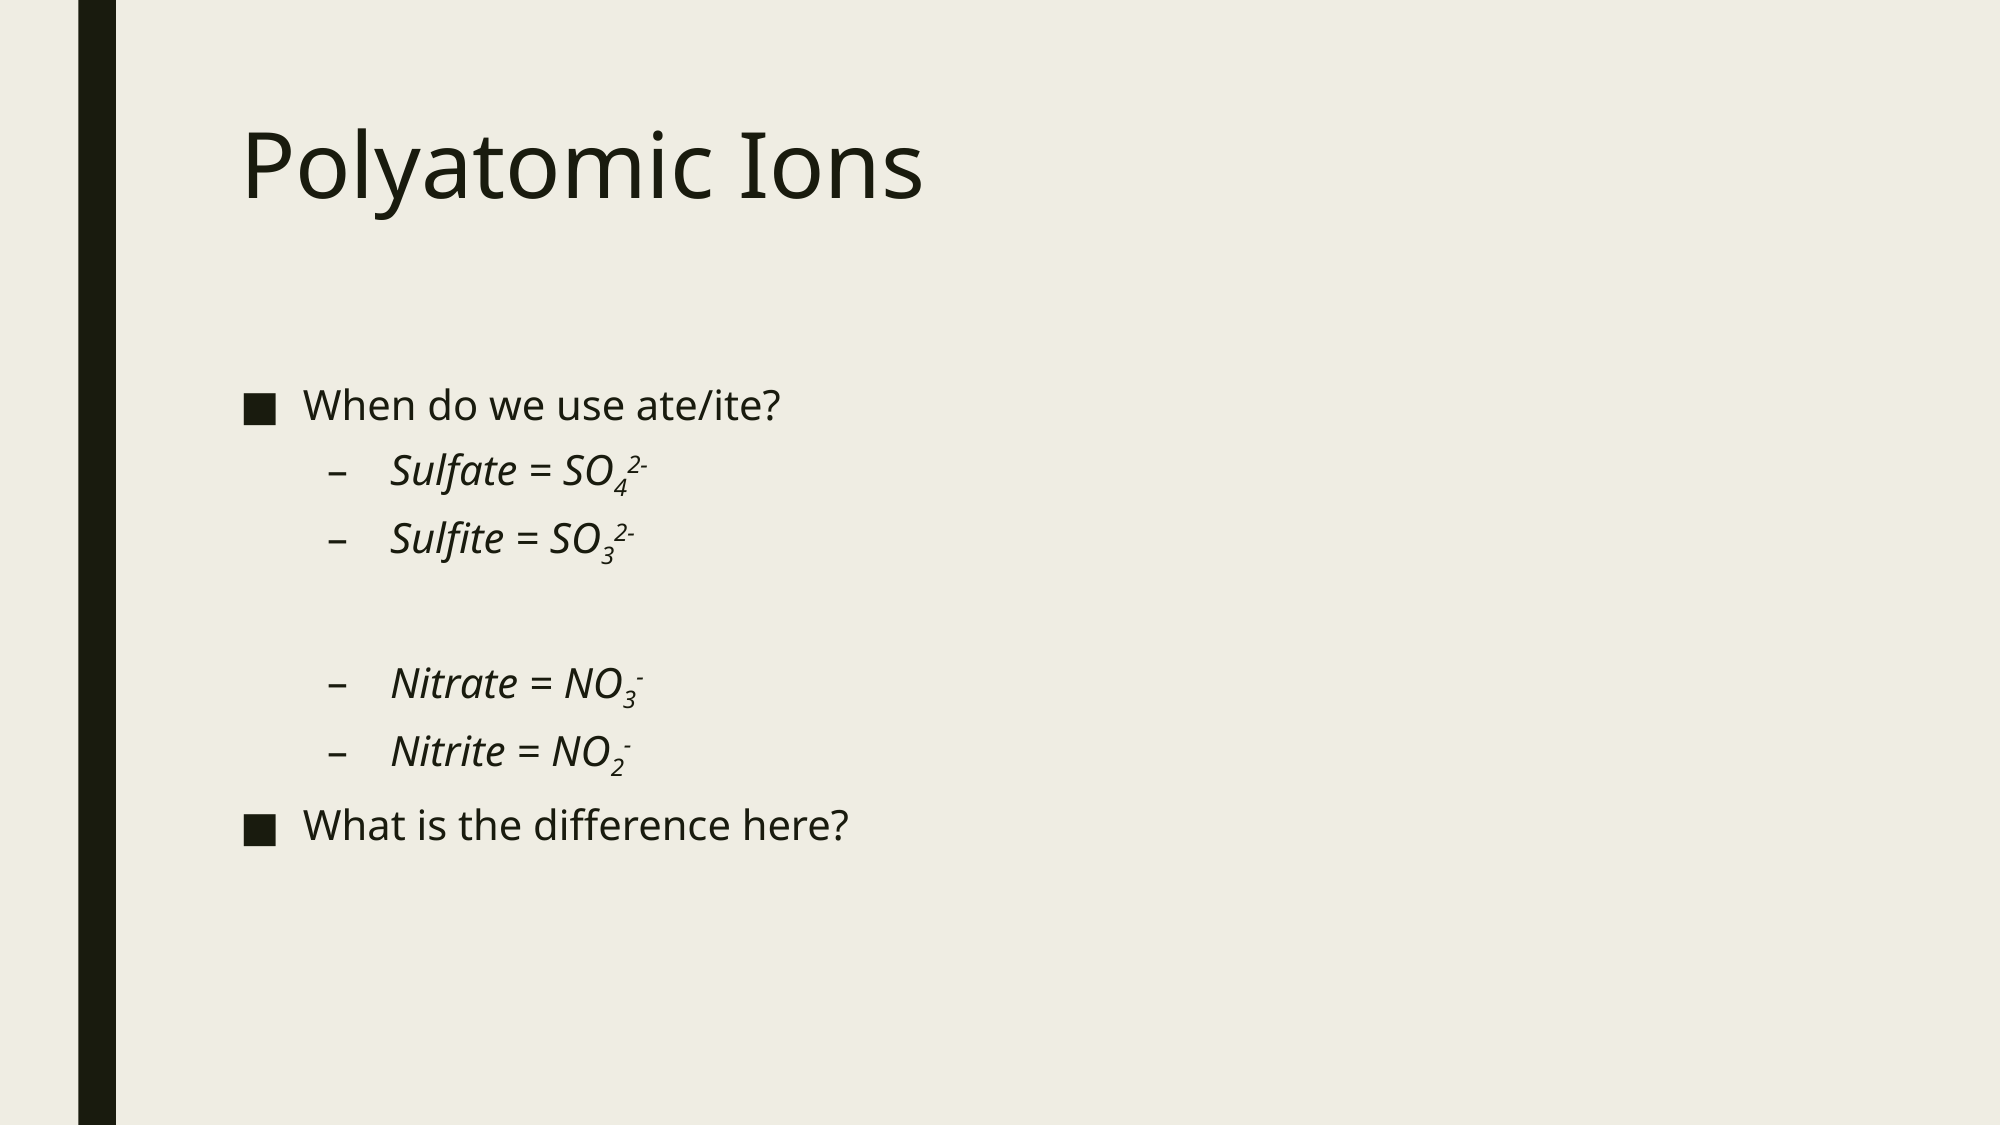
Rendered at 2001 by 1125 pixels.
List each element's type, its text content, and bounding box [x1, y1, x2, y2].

list When do we use ate/ite? Sulfate = SO42- Sulfite = SO32- Nitrate = NO3- Nitrite = NO2- What is the difference here? [225, 375, 1800, 963]
title Polyatomic Ions [225, 112, 1800, 357]
